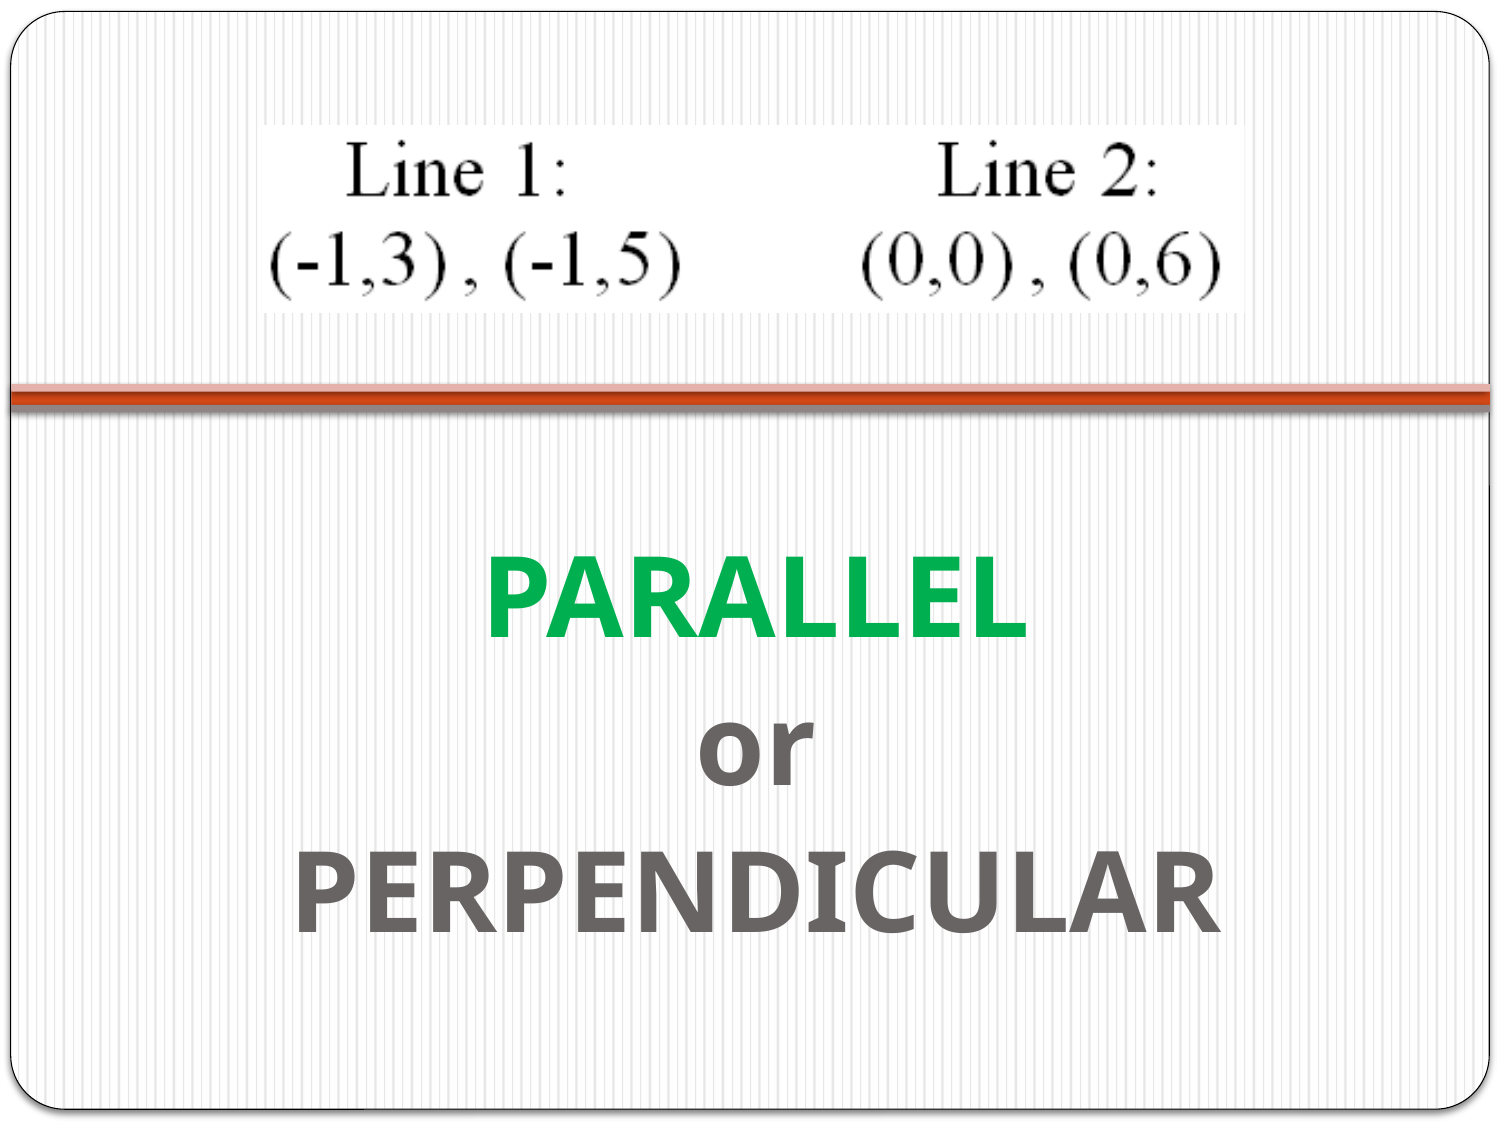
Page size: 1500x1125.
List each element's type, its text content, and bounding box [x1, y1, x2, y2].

picture [262, 124, 1245, 313]
list PARALLEL or PERPENDICULAR [118, 517, 1394, 975]
